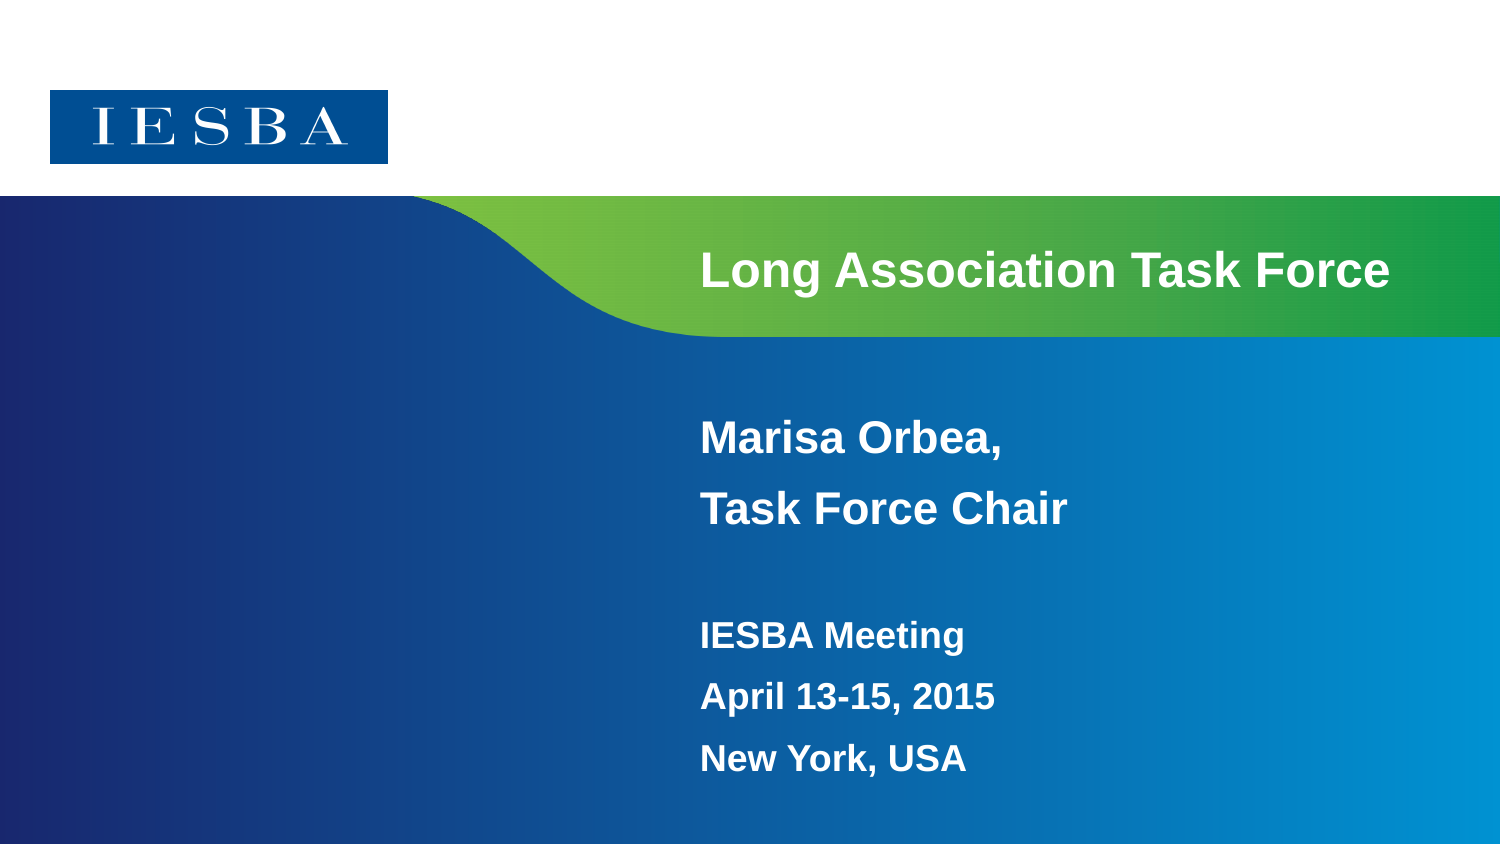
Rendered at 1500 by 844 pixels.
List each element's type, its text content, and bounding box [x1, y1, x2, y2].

picture [412, 196, 1500, 337]
subtitle Marisa Orbea, Task Force Chair IESBA Meeting April 13-15, 2015 New York, USA [699, 407, 1375, 797]
title Long Association Task Force [699, 206, 1463, 329]
picture [50, 90, 388, 164]
